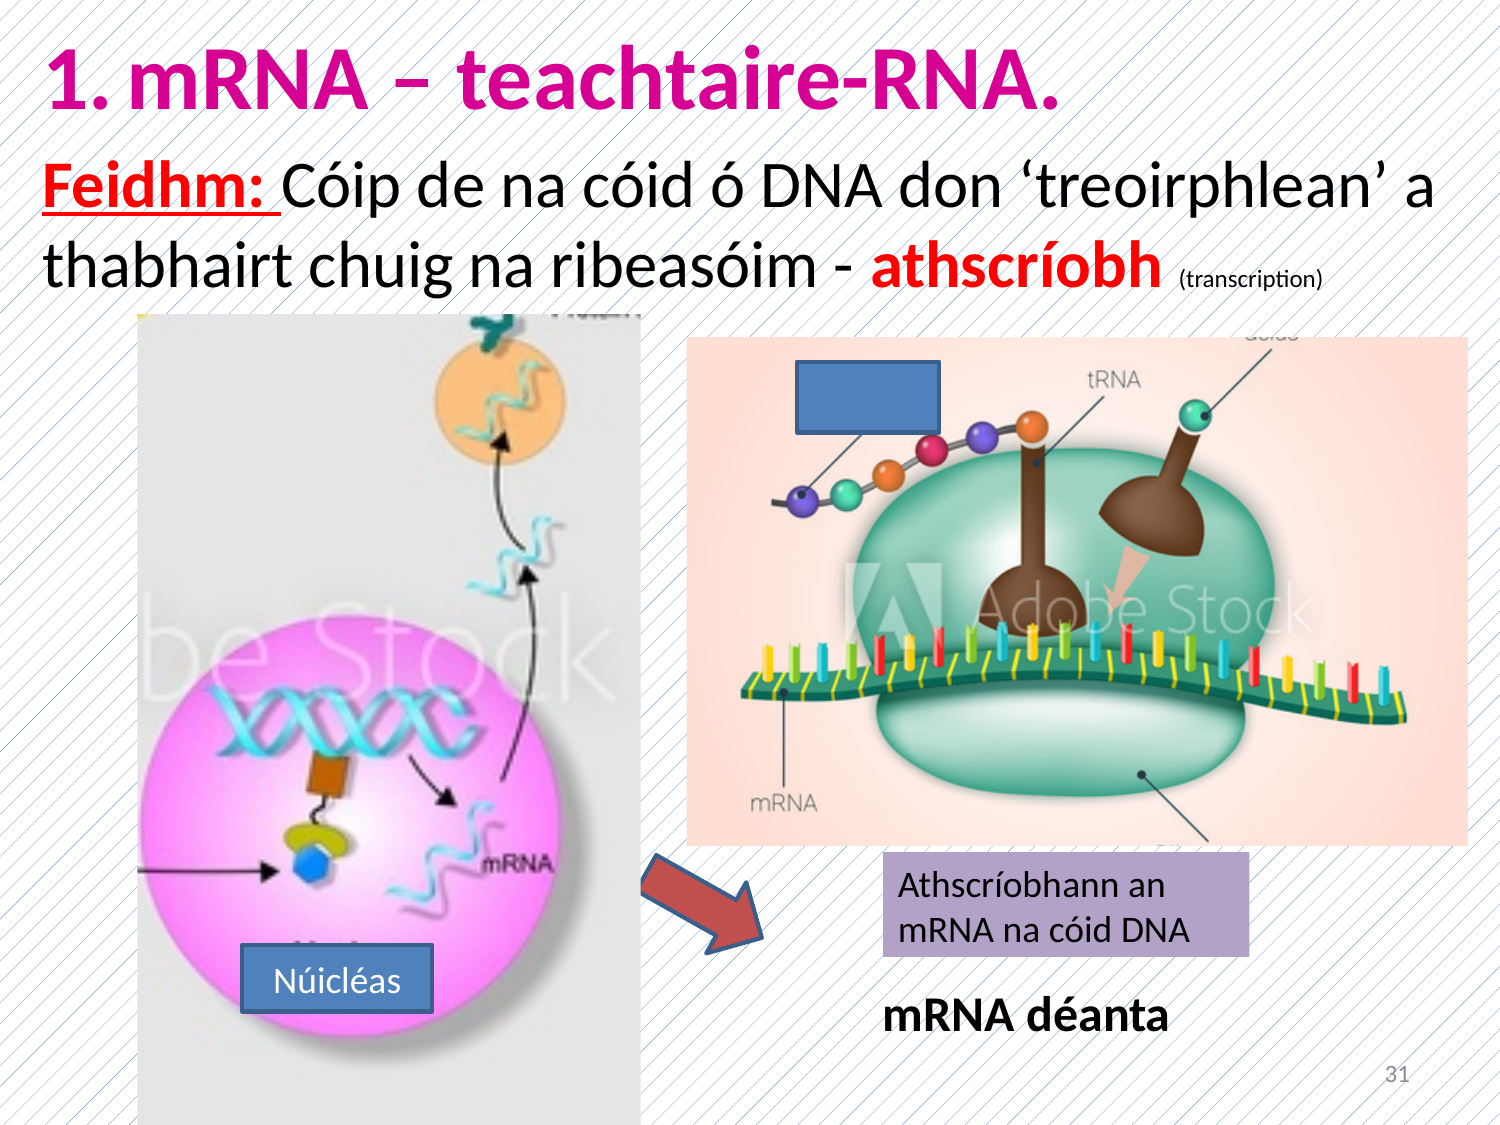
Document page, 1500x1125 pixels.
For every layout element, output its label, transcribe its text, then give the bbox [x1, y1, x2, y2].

list mRNA – teachtaire-RNA. Feidhm: Cóip de na cóid ó DNA don ‘treoirphlean’ a thabhairt chuig na ribeasóim - athscríobh (transcription) [27, 9, 1500, 1050]
text_box Athscríobhann an mRNA na cóid DNA [883, 855, 1250, 957]
text_box [645, 853, 764, 956]
slide_number 31 [1074, 1042, 1425, 1103]
text_box mRNA déanta [868, 973, 1188, 1049]
picture [686, 337, 1469, 846]
picture [137, 314, 641, 1125]
